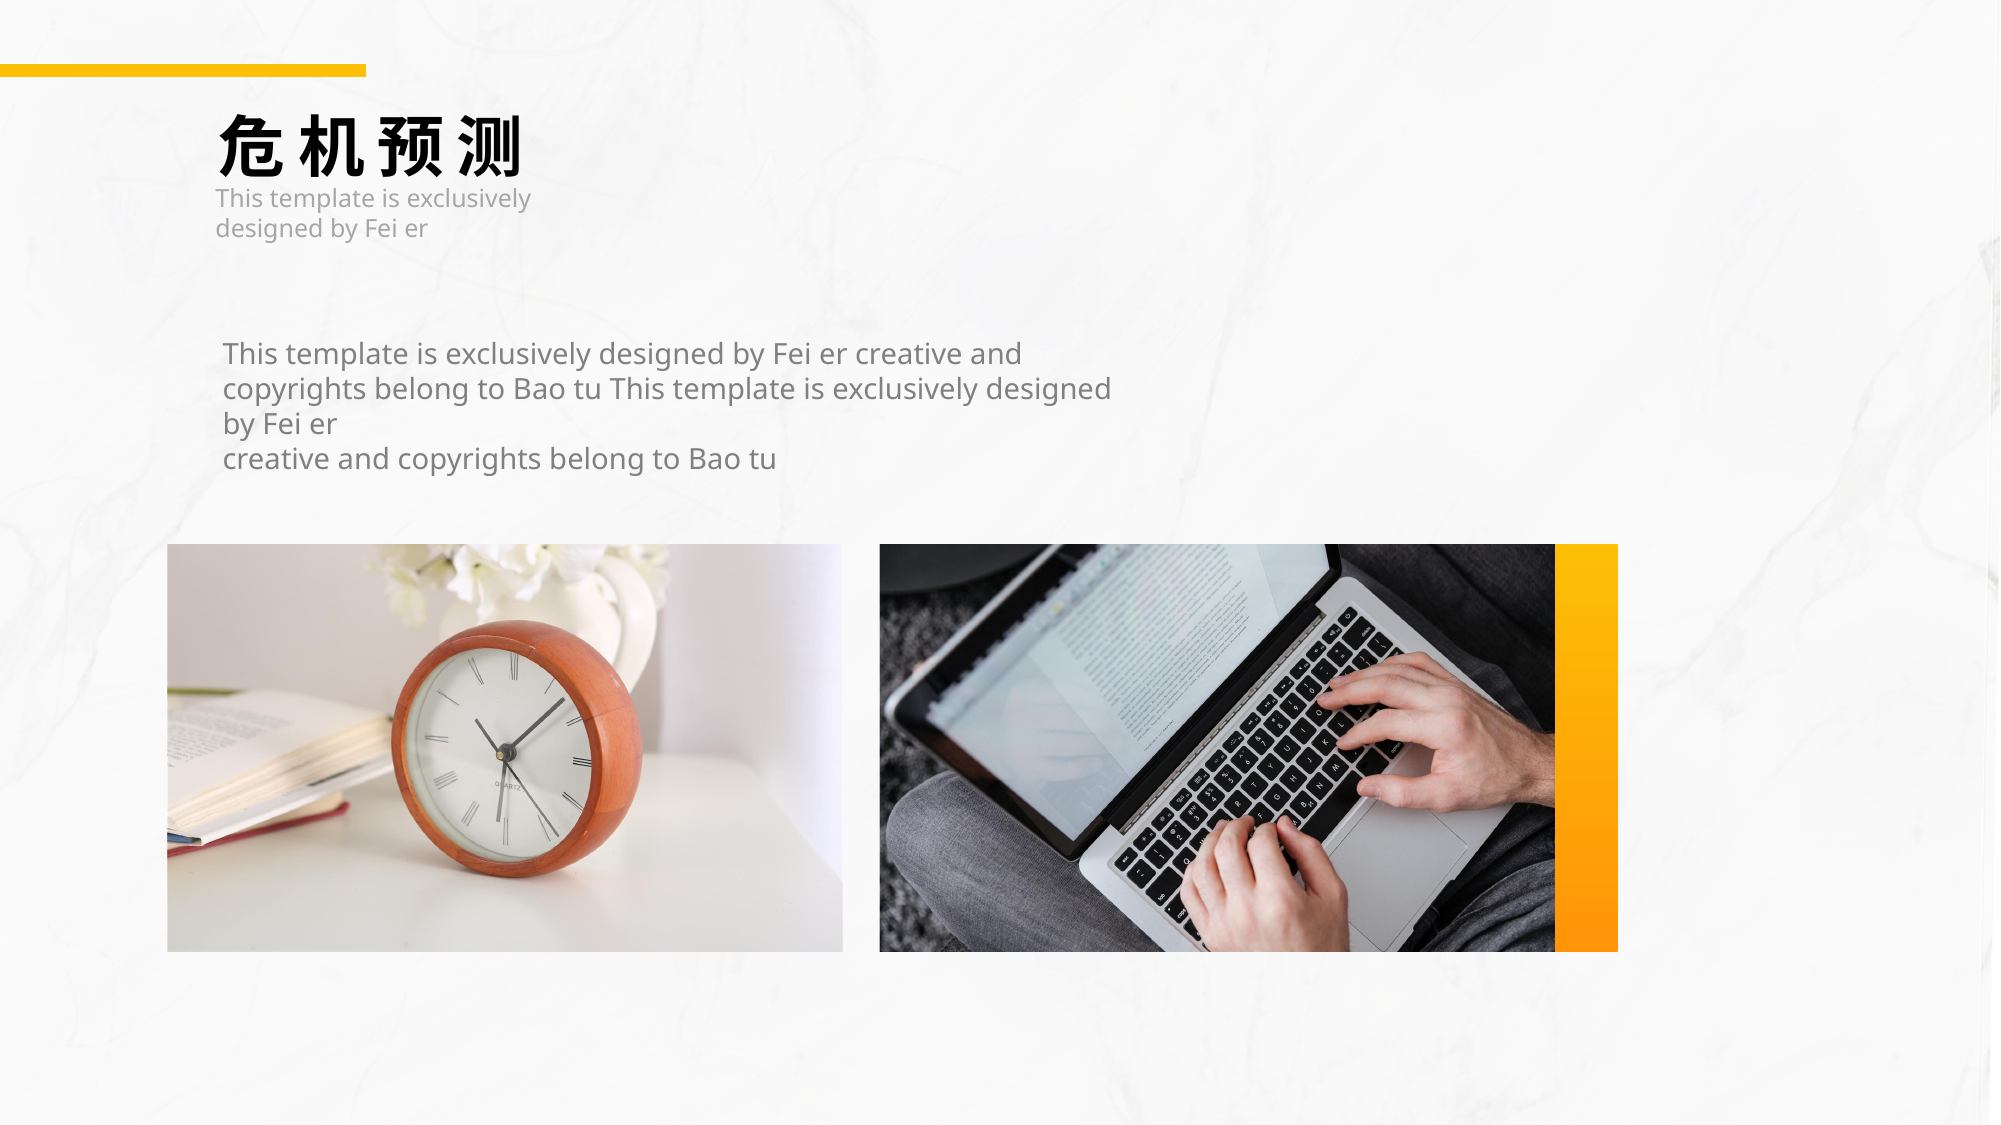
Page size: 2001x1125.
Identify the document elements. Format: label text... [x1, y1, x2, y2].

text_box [0, 70, 567, 252]
text_box [166, 544, 844, 953]
text_box This template is exclusively designed by Fei er creative and copyrights belong to Bao tu This template is exclusively designed by Fei er creative and copyrights belong to Bao tu [207, 328, 1157, 483]
text_box [1554, 544, 1619, 953]
picture [0, 0, 2000, 1125]
text_box [879, 544, 1554, 953]
